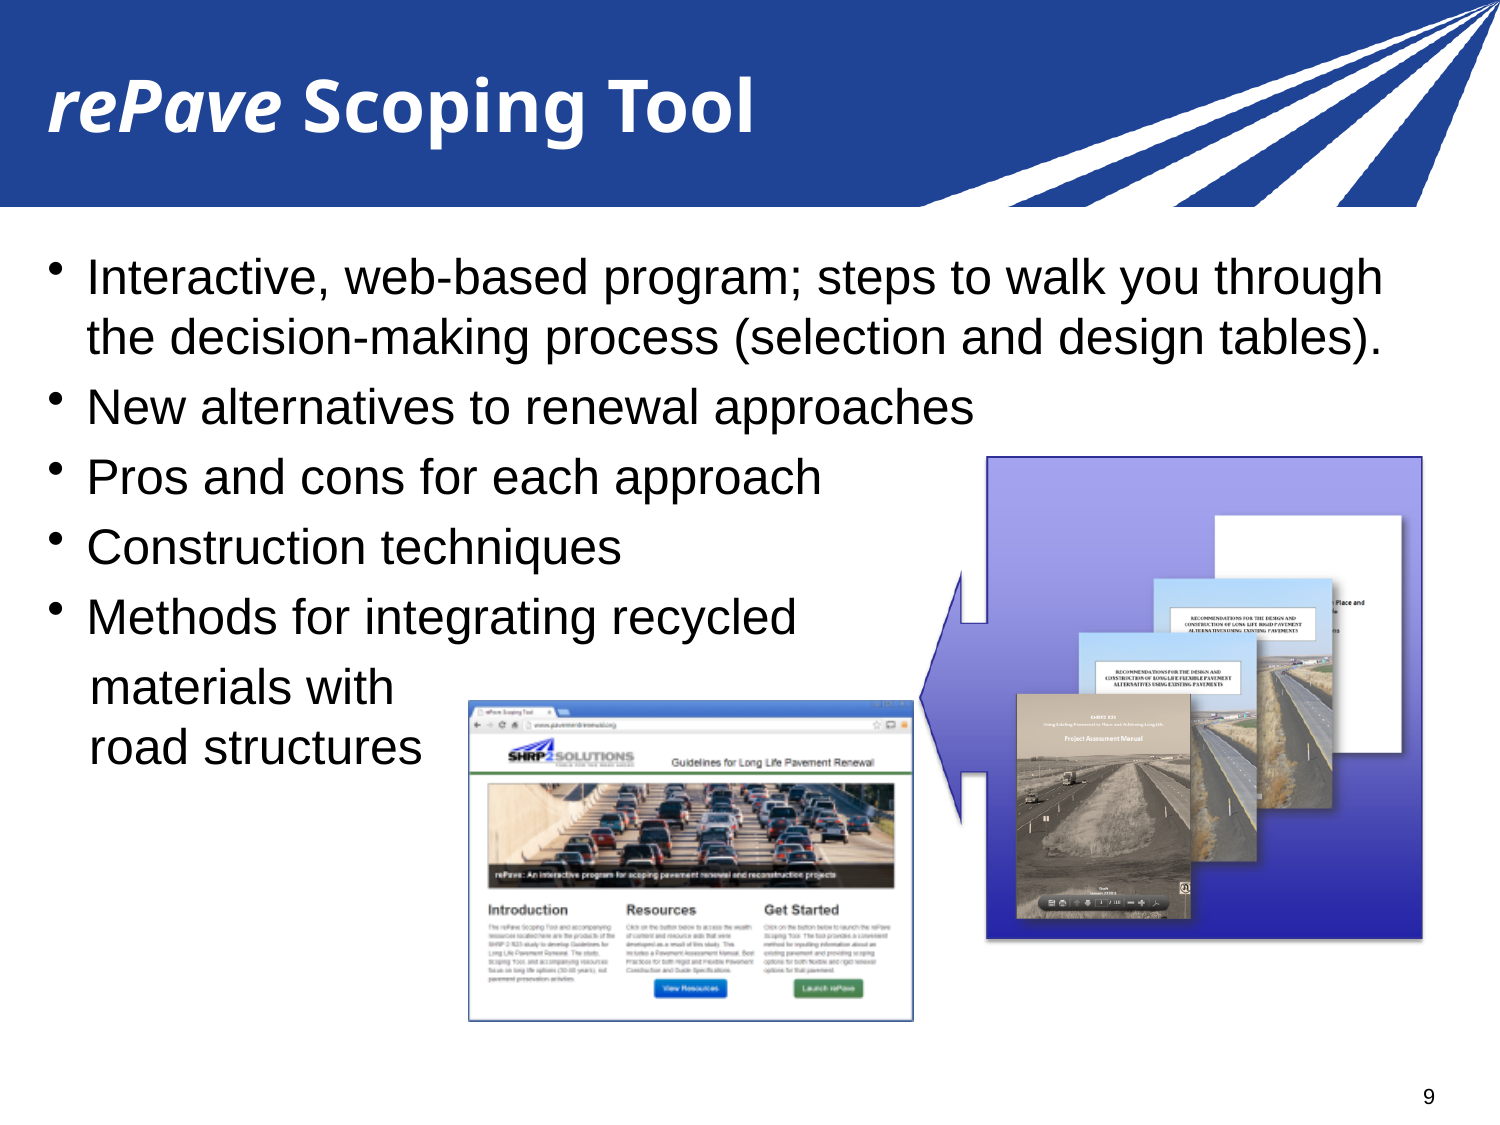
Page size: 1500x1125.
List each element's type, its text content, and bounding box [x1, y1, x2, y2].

title rePave Scoping Tool [32, 44, 1384, 163]
list Interactive, web-based program; steps to walk you through the decision-making process (selection and design tables). New alternatives to renewal approaches Pros and cons for each approach Construction techniques Methods for integrating recycled materials with road structures [32, 236, 1472, 1022]
slide_number 9 [1099, 1074, 1451, 1125]
picture [467, 453, 1428, 1022]
picture [0, 0, 1500, 207]
